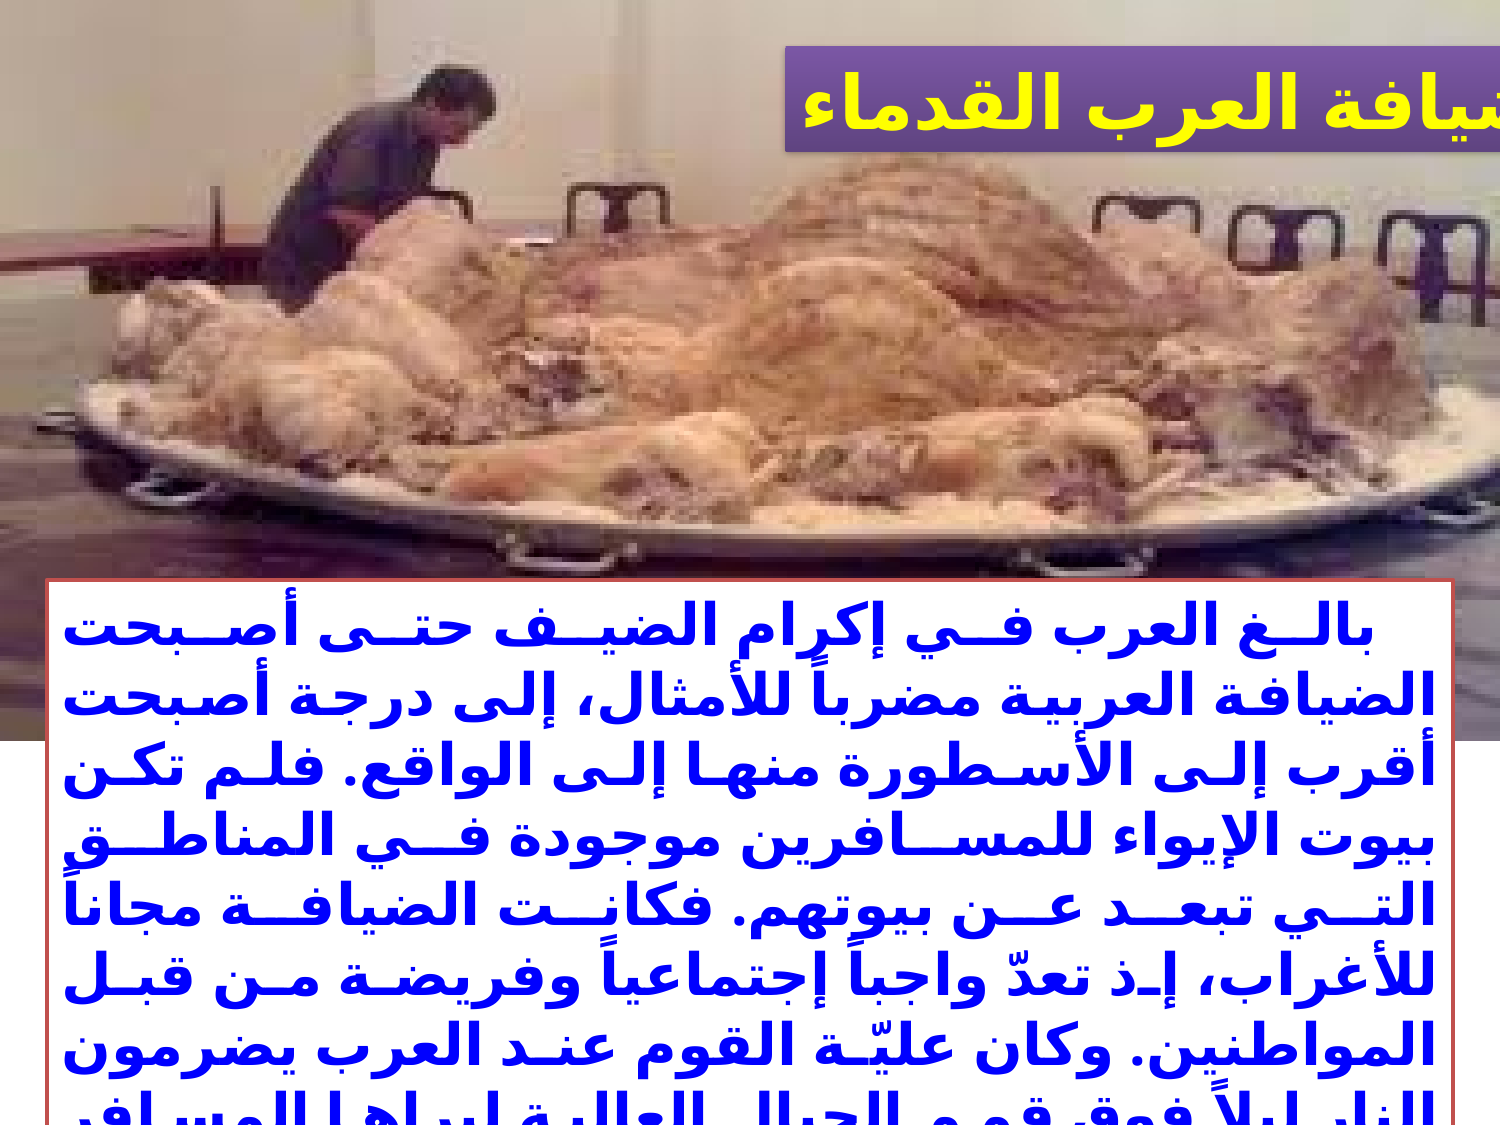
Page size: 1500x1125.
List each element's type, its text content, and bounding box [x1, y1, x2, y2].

picture [0, 0, 1500, 741]
text_box بالغ العرب في إكرام الضيف حتى أصبحت الضيافة العربية مضرباً للأمثال، إلى درجة أصبحت أقرب إلى الأسطورة منها إلى الواقع. فلم تكن بيوت الإيواء للمسافرين موجودة في المناطق التي تبعد عن بيوتهم. فكانت الضيافة مجاناً للأغراب، إذ تعدّ واجباً إجتماعياً وفريضة من قبل المواطنين. وكان عليّة القوم عند العرب يضرمون النار ليلاً فوق قمم الجبال العالية ليراها المسافر من بعيد فيتجه نحوها ليجد الدفء والمأوى والمأكل دون مقابل. [45, 749, 1455, 1125]
